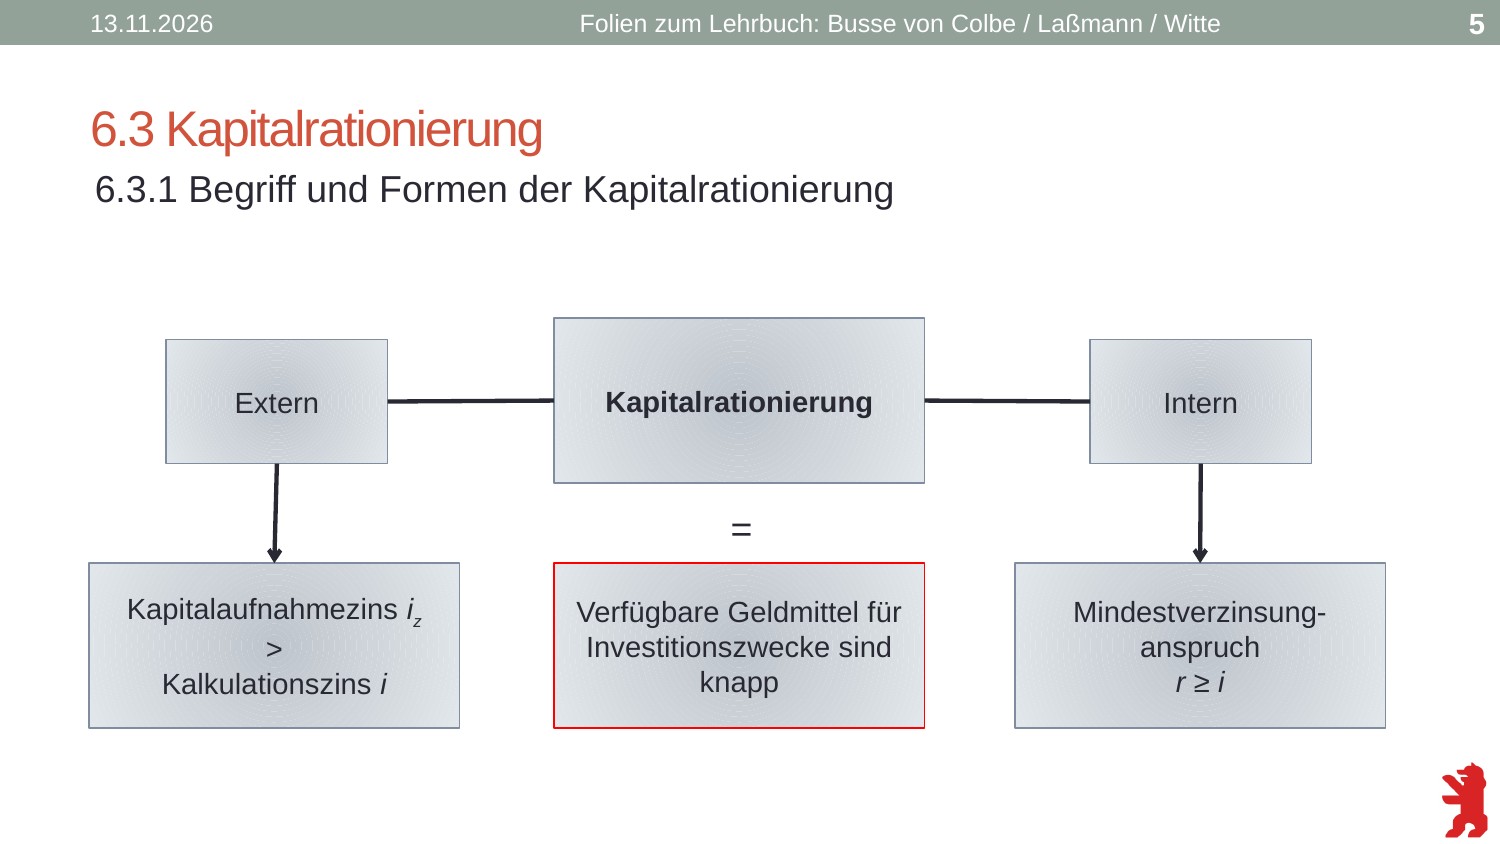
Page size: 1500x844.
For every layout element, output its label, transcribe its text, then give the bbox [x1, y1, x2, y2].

footer Folien zum Lehrbuch: Busse von Colbe / Laßmann / Witte [562, 2, 1238, 43]
text_box Kapitalrationierung [553, 317, 925, 484]
text_box Extern [165, 339, 388, 464]
text_box Kapitalaufnahmezins iz > Kalkulationszins i [88, 562, 460, 729]
title 6.3 Kapitalrationierung [75, 65, 1425, 188]
text_box Intern [1089, 339, 1312, 464]
slide_number 5 [1325, 2, 1500, 43]
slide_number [75, 2, 550, 43]
text_box 6.3.1 Begriff und Formen der Kapitalrationierung [80, 157, 910, 217]
text_box Mindestverzinsung-anspruch r ≥ i [1014, 562, 1386, 729]
picture [1434, 760, 1500, 844]
text_box = [715, 497, 768, 558]
text_box Verfügbare Geldmittel für Investitionszwecke sind knapp [553, 562, 925, 729]
